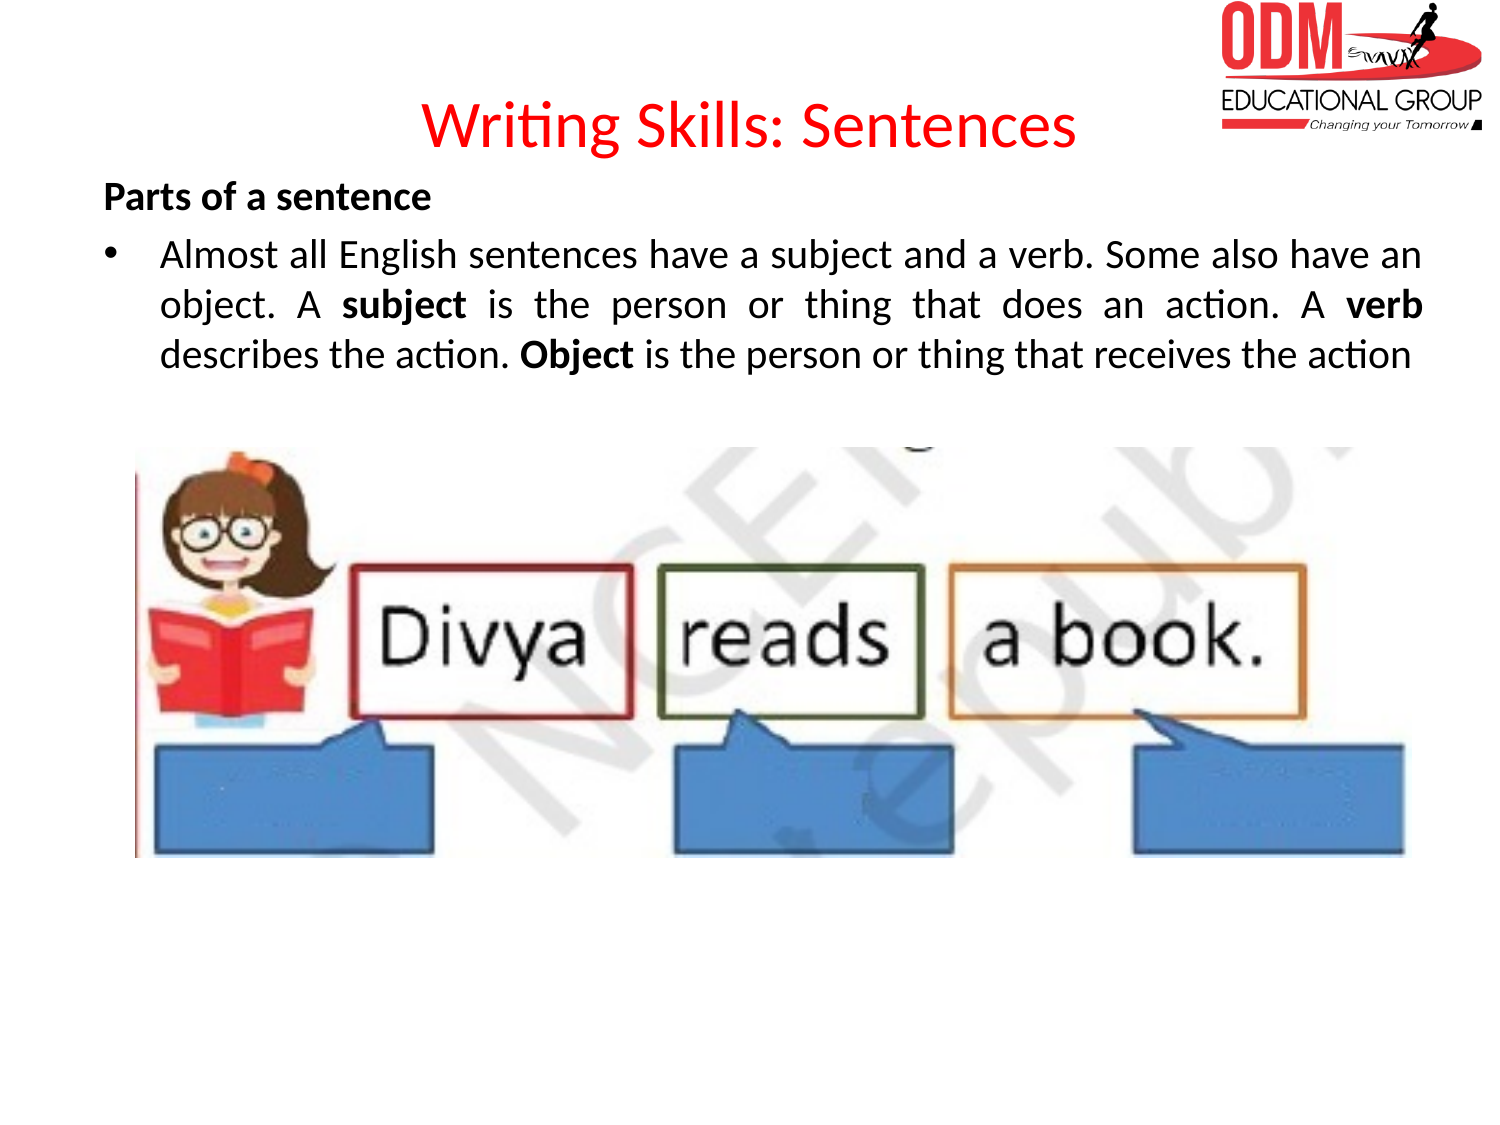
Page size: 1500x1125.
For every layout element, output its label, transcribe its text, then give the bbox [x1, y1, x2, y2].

title Writing Skills: Sentences [75, 45, 1425, 197]
picture [135, 447, 1412, 858]
list Parts of a sentence Almost all English sentences have a subject and a verb. Some also have an object. A subject is the person or thing that does an action. A verb describes the action. Object is the person or thing that receives the action [88, 160, 1439, 1017]
picture [1221, 1, 1482, 131]
